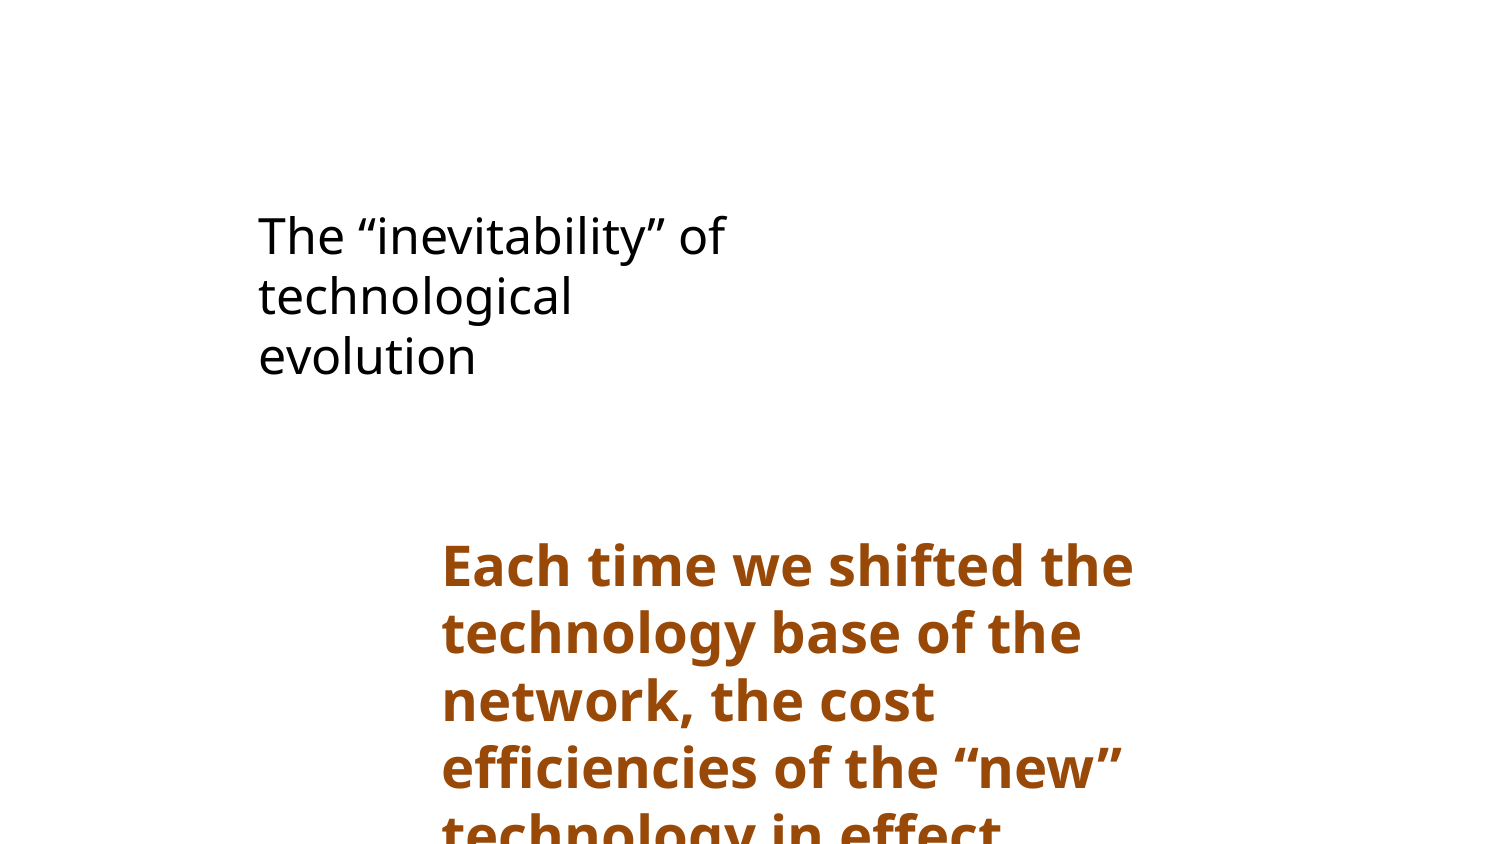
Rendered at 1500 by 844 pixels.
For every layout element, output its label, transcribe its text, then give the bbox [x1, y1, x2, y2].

list The “inevitability” of technological evolution [243, 197, 791, 755]
text_box Each time we shifted the technology base of the network, the cost efficiencies of the “new” technology in effect motivated the shift from the older technology to the new [426, 522, 1206, 844]
